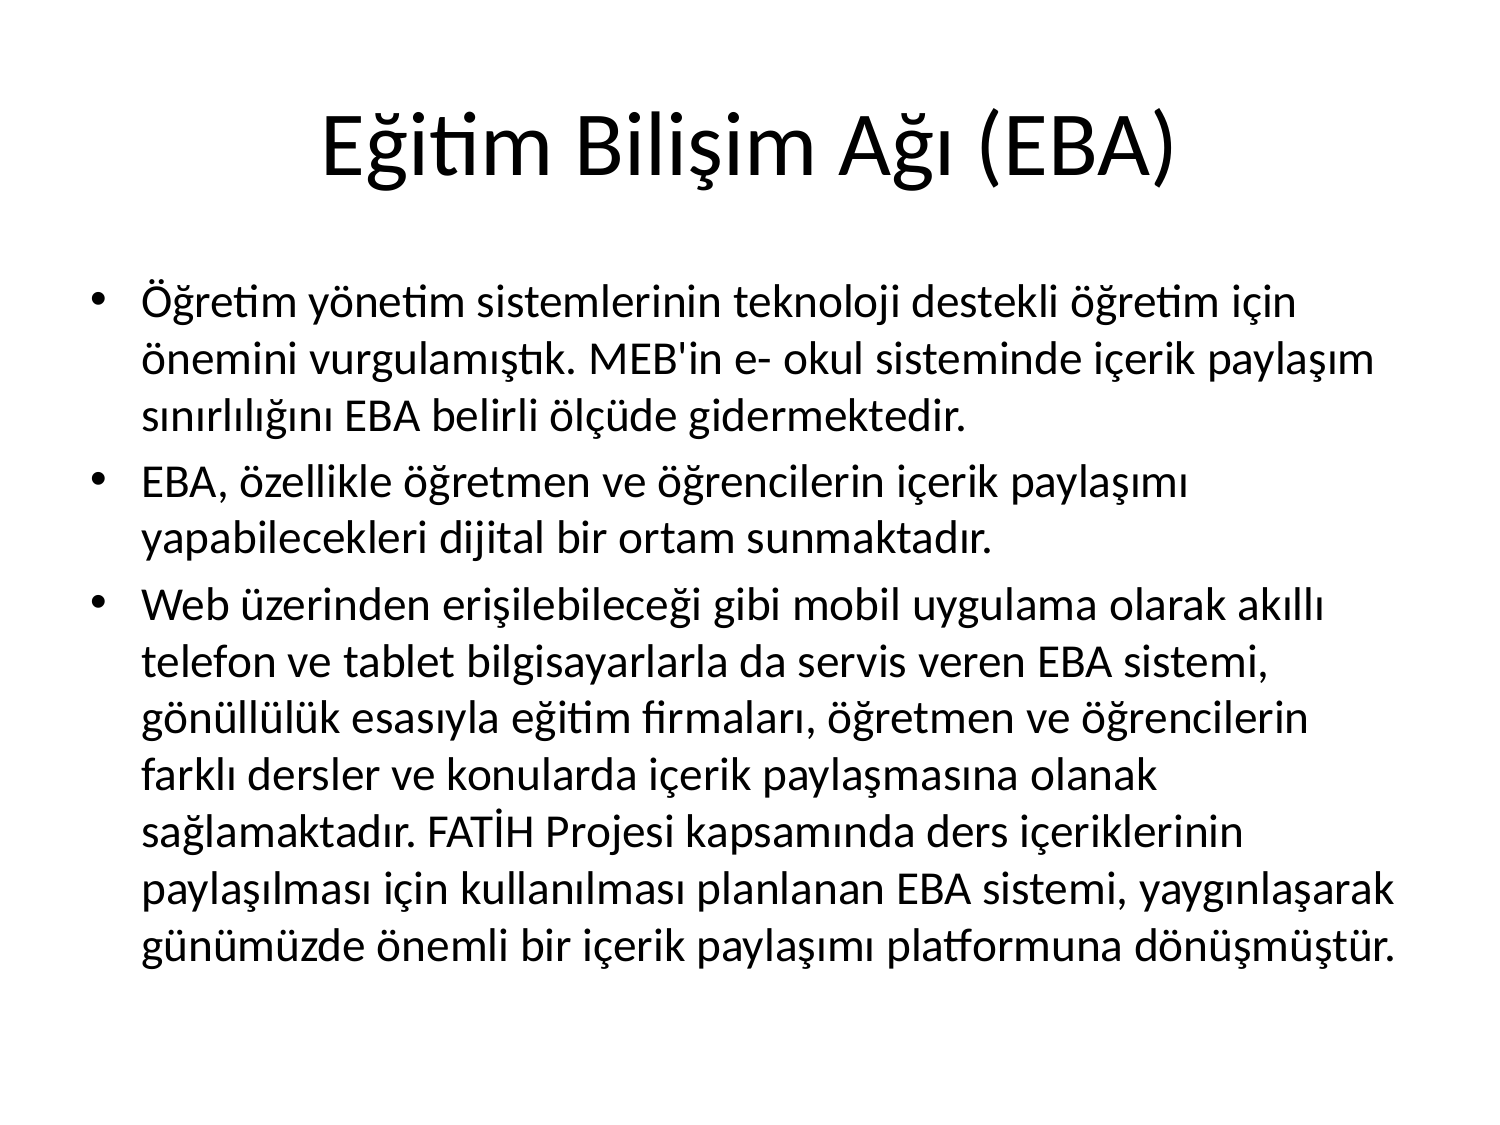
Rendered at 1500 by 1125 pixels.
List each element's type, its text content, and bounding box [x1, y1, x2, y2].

list Öğretim yönetim sistemlerinin teknoloji destekli öğretim için önemini vurgulamıştık. MEB'in e- okul sisteminde içerik paylaşım sınırlılığını EBA belirli ölçüde gidermektedir. EBA, özellikle öğretmen ve öğrencilerin içerik paylaşımı yapabilecekleri dijital bir ortam sunmaktadır. Web üzerinden erişilebileceği gibi mobil uygulama olarak akıllı telefon ve tablet bilgisayarlarla da servis veren EBA sistemi, gönüllülük esasıyla eğitim firmaları, öğretmen ve öğrencilerin farklı dersler ve konularda içerik paylaşmasına olanak sağlamaktadır. FATİH Projesi kapsamında ders içeriklerinin paylaşılması için kullanılması planlanan EBA sistemi, yaygınlaşarak günümüzde önemli bir içerik paylaşımı platformuna dönüşmüştür. [75, 262, 1425, 1005]
title Eğitim Bilişim Ağı (EBA) [75, 45, 1425, 233]
